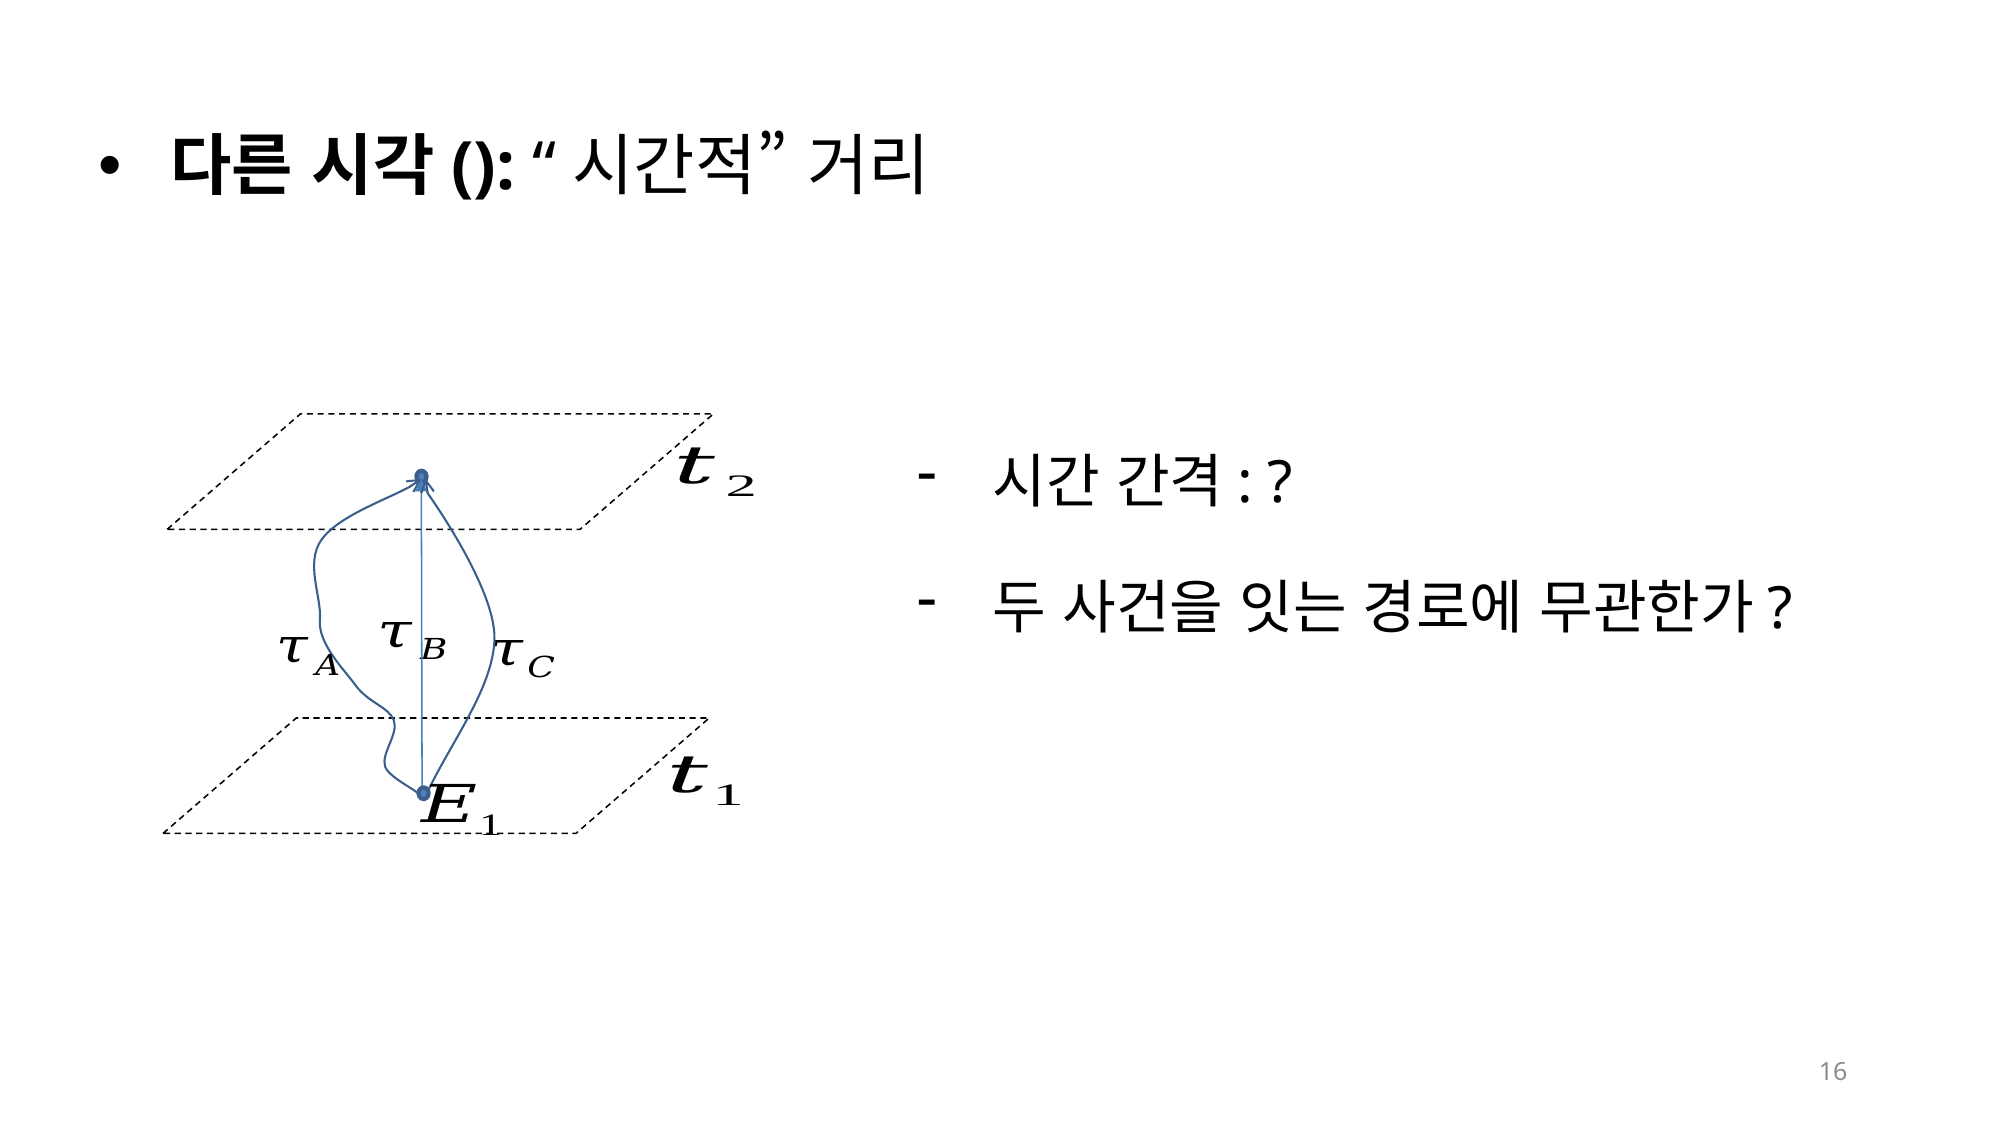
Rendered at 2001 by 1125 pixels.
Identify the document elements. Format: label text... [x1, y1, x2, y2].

text_box [423, 478, 495, 790]
text_box [423, 787, 429, 800]
text_box [314, 479, 421, 794]
text_box [416, 470, 427, 482]
text_box [167, 413, 714, 530]
slide_number 16 [1412, 1042, 1863, 1103]
text_box [162, 717, 710, 834]
